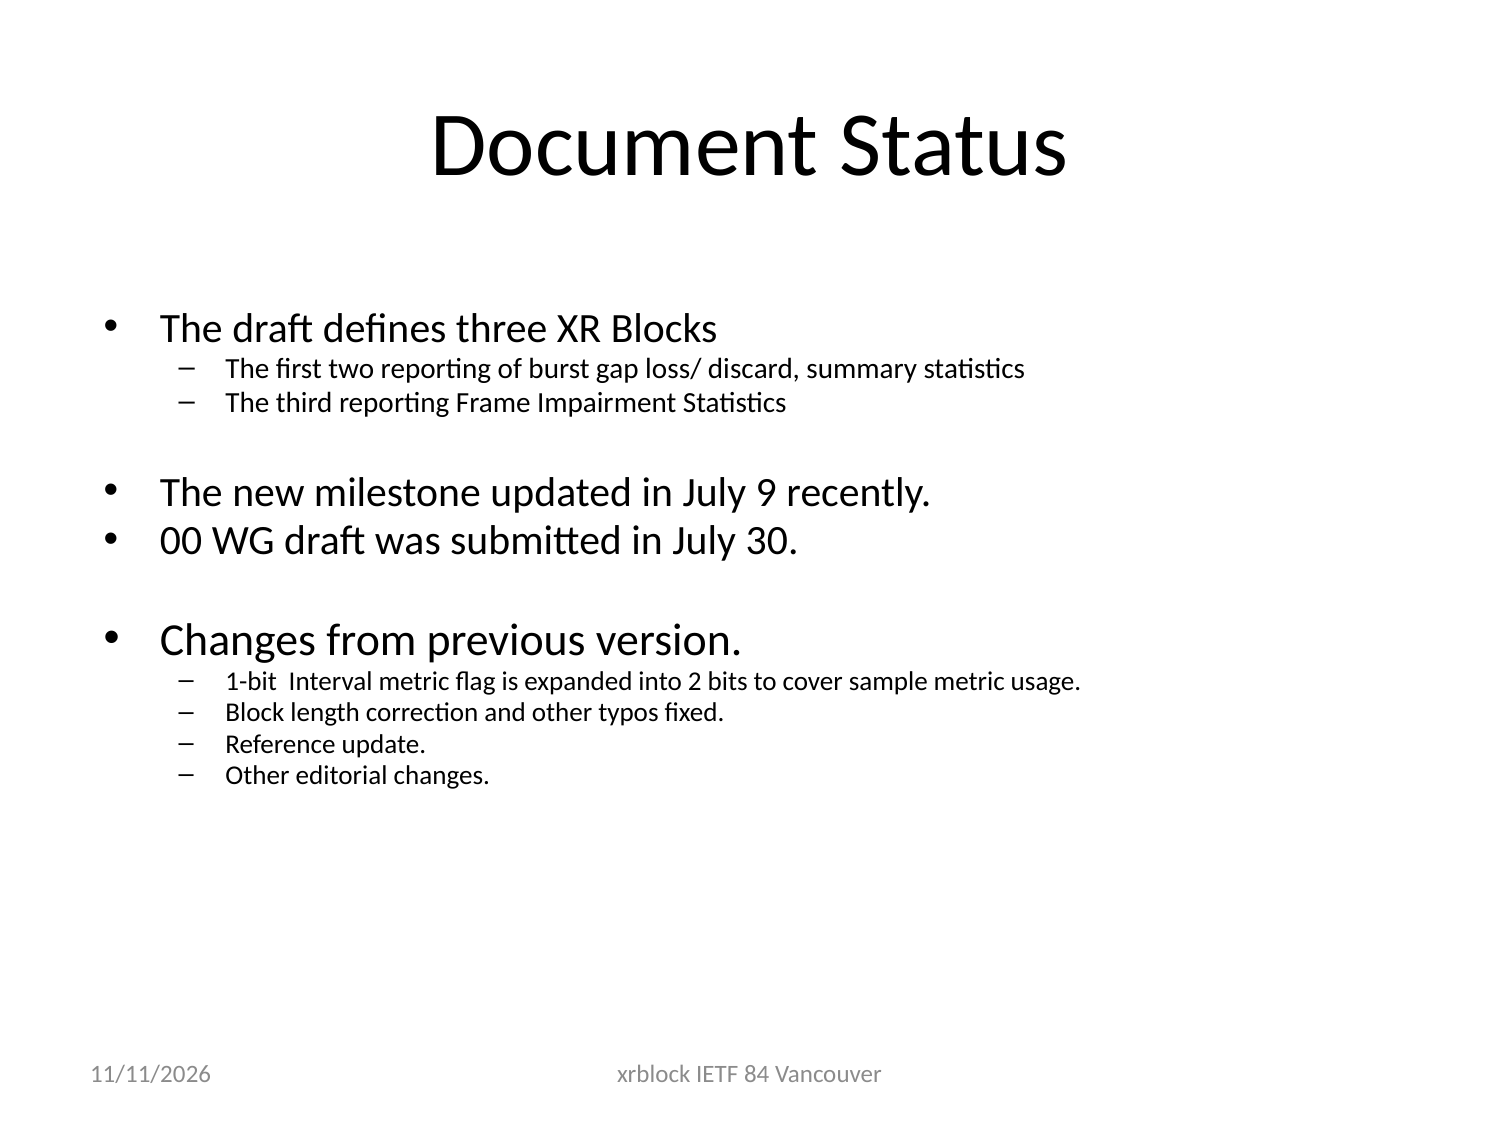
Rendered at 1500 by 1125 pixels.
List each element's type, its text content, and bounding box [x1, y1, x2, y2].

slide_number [75, 1042, 425, 1103]
footer xrblock IETF 84 Vancouver [512, 1042, 988, 1103]
title Document Status [74, 44, 1426, 233]
list The draft defines three XR Blocks The first two reporting of burst gap loss/ discard, summary statistics The third reporting Frame Impairment Statistics The new milestone updated in July 9 recently. 00 WG draft was submitted in July 30. Changes from previous version. 1-bit Interval metric flag is expanded into 2 bits to cover sample metric usage. Block length correction and other typos fixed. Reference update. Other editorial changes. [88, 302, 1439, 840]
